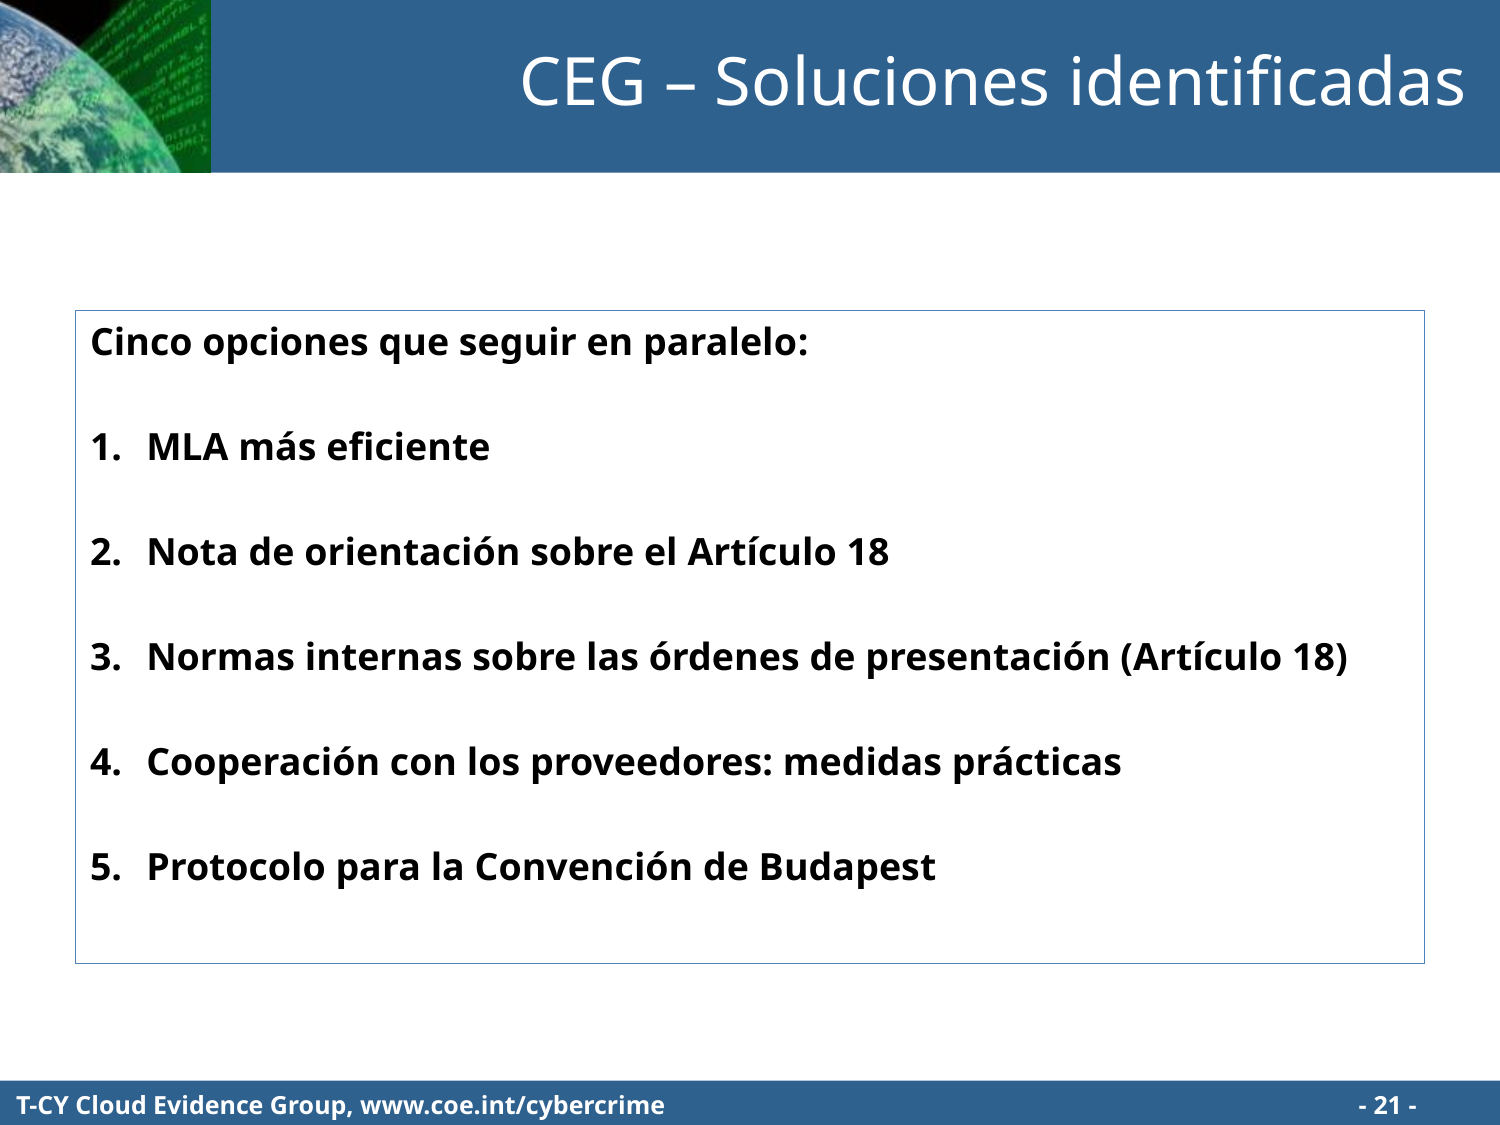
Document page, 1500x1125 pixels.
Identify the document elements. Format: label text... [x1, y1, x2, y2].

text_box CEG – Soluciones identificadas [230, 31, 1483, 126]
list Cinco opciones que seguir en paralelo: MLA más eficiente Nota de orientación sobre el Artículo 18 Normas internas sobre las órdenes de presentación (Artículo 18) Cooperación con los proveedores: medidas prácticas Protocolo para la Convención de Budapest [75, 310, 1425, 964]
text_box [214, 0, 1500, 175]
text_box [0, 1079, 1500, 1125]
picture [0, 0, 212, 173]
text_box T-CY Cloud Evidence Group, www.coe.int/cybercrime - 21 - [1, 1082, 1500, 1125]
